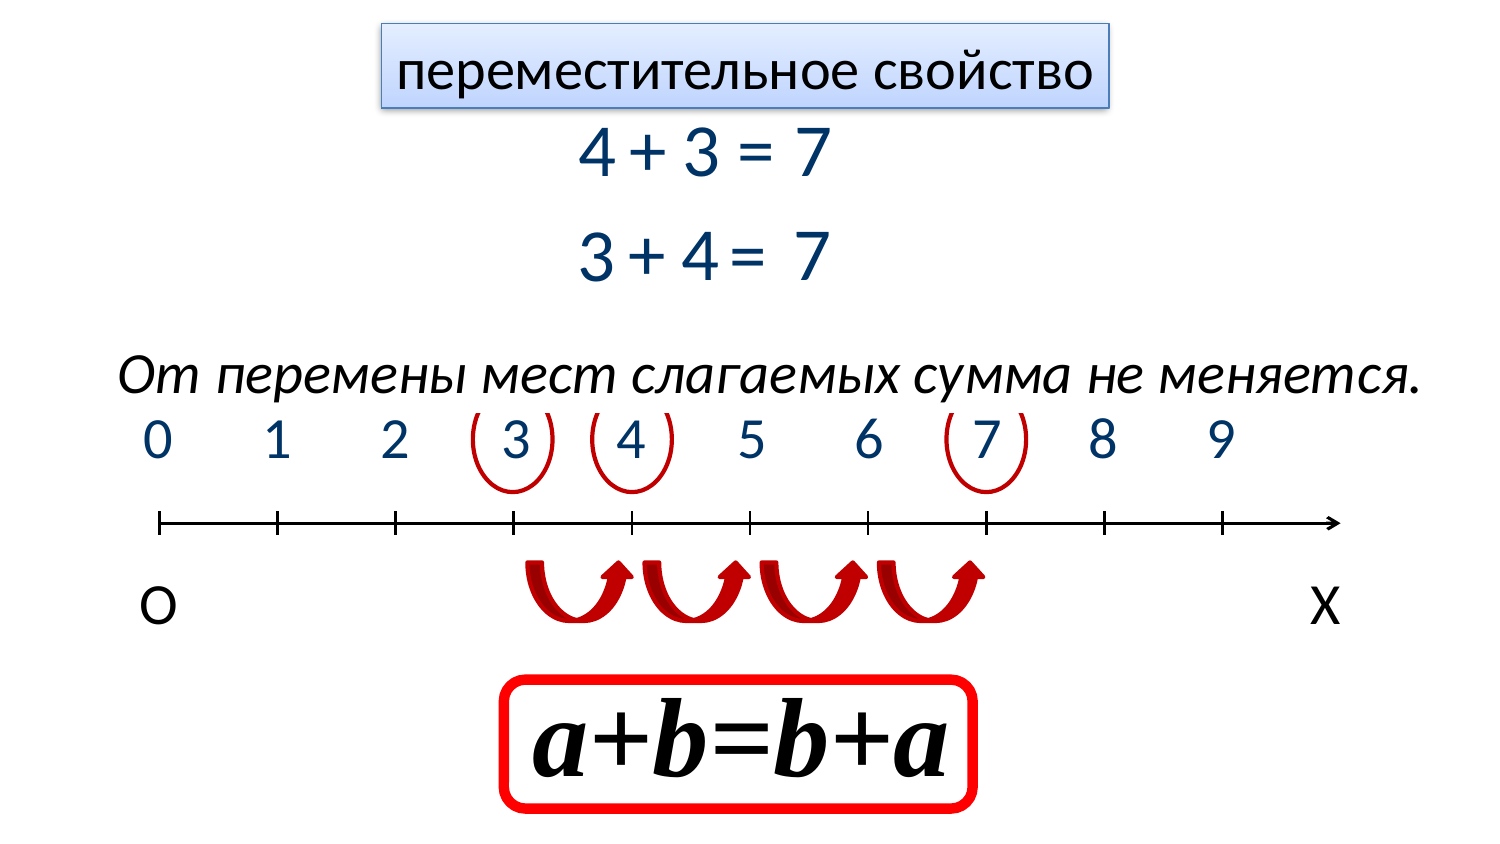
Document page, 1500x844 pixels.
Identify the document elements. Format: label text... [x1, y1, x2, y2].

text_box 7 [778, 198, 847, 303]
text_box 0 [128, 415, 189, 478]
text_box [470, 415, 555, 495]
text_box 2 [365, 415, 425, 478]
text_box = [715, 199, 783, 304]
text_box [642, 560, 751, 624]
text_box a+b=b+a [517, 656, 965, 681]
text_box + [614, 116, 667, 198]
text_box [944, 415, 1029, 495]
text_box Х [1295, 558, 1356, 644]
text_box [525, 560, 634, 624]
text_box [590, 415, 674, 495]
text_box 9 [1192, 415, 1252, 478]
text_box 6 [839, 415, 899, 478]
text_box 8 [1073, 415, 1134, 478]
text_box 3 [667, 116, 722, 198]
text_box От перемены мест слагаемых сумма не меняется. [101, 326, 1441, 415]
text_box 4 [666, 198, 735, 303]
text_box 5 [722, 415, 782, 478]
text_box = [722, 116, 779, 199]
text_box О [124, 558, 193, 644]
text_box 7 [779, 116, 848, 199]
text_box + [613, 198, 666, 303]
text_box 4 [563, 116, 614, 198]
text_box [876, 560, 986, 624]
text_box [501, 677, 975, 811]
text_box [759, 560, 869, 624]
text_box переместительное свойство [381, 23, 1110, 109]
text_box 3 [562, 198, 631, 304]
text_box 1 [247, 415, 307, 478]
